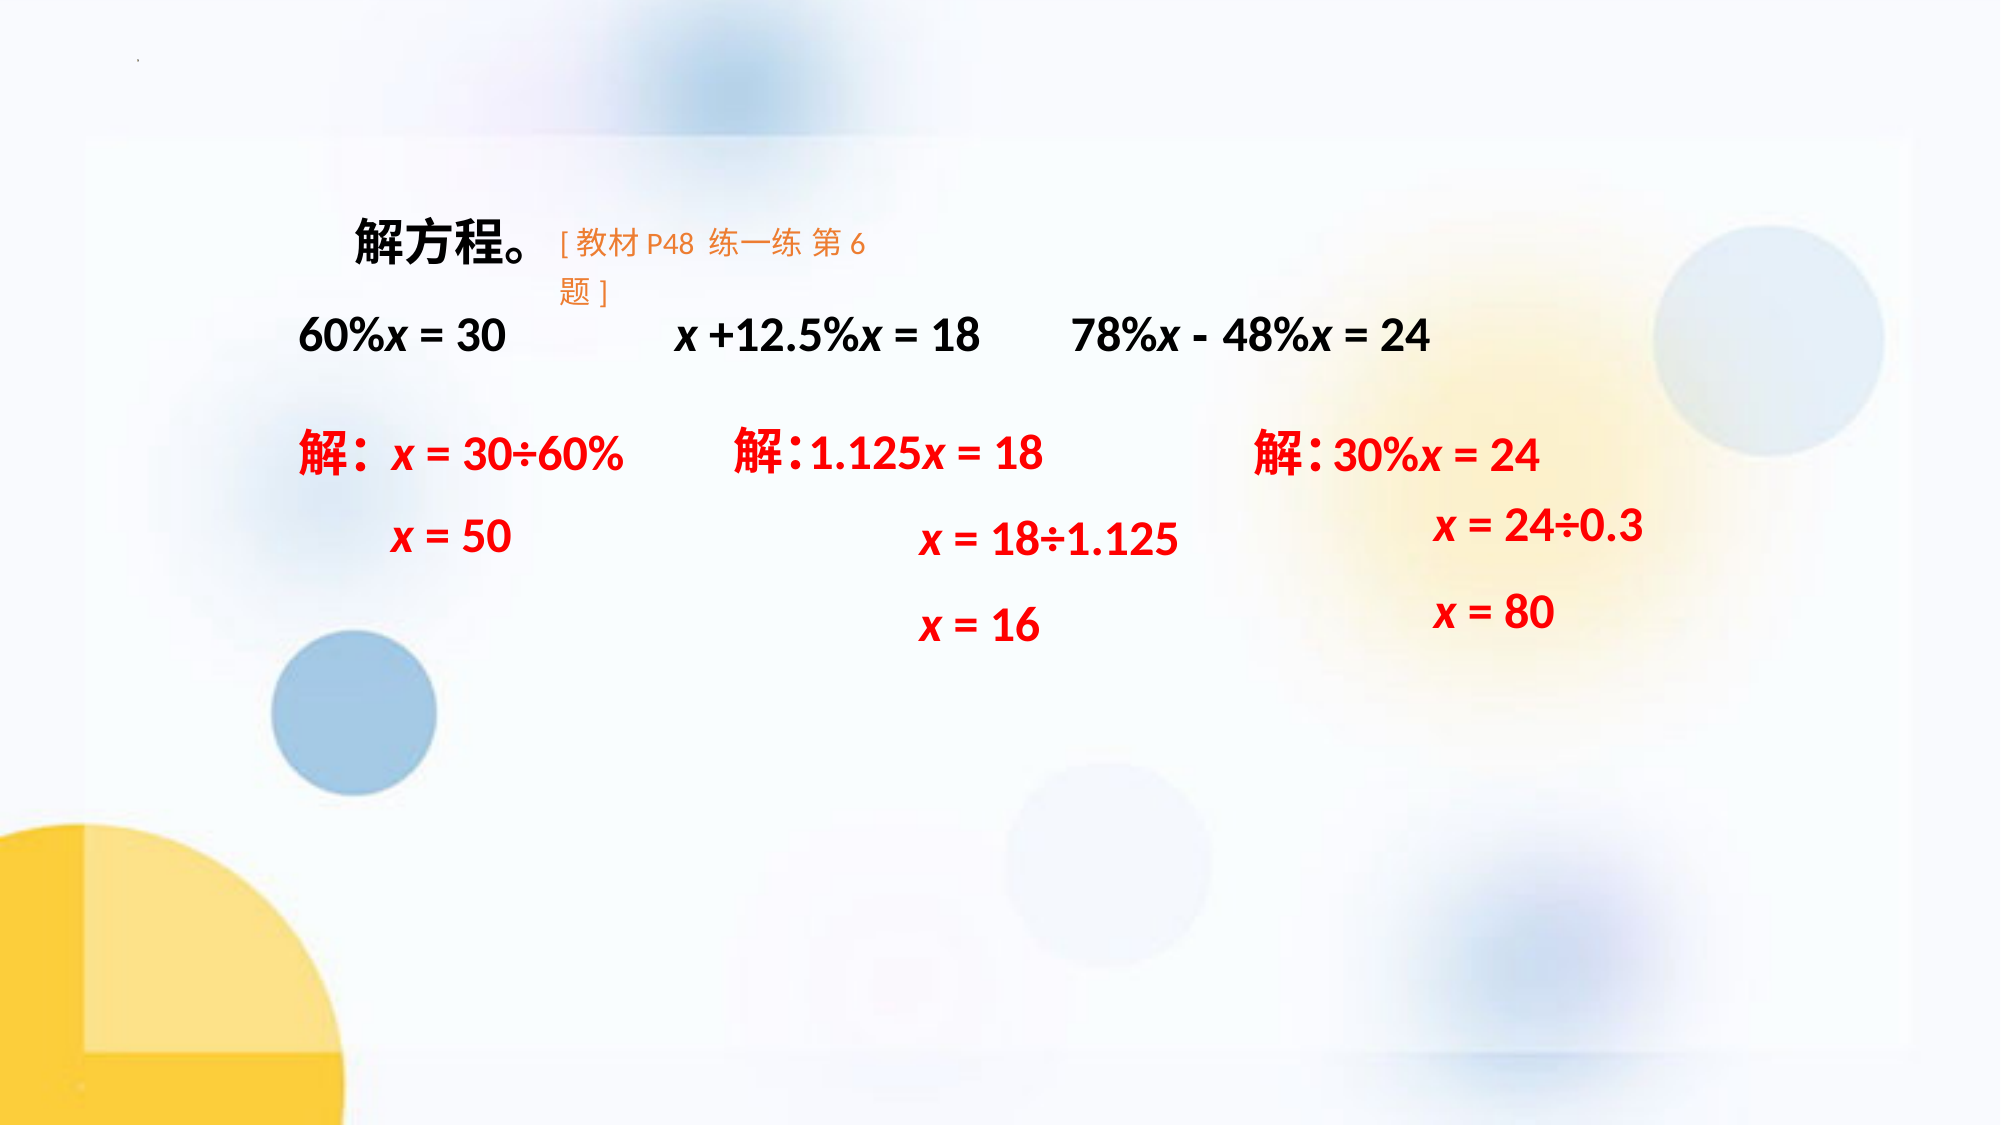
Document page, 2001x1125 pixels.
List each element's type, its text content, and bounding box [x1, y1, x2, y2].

text_box 60%x = 30 x +12.5%x = 18 78%x - 48%x = 24 [283, 293, 1594, 369]
text_box x = 24÷0.3 [1418, 484, 1717, 560]
text_box [教材P48 练一练 第6题] [545, 205, 926, 318]
text_box x = 18÷1.125 [904, 497, 1302, 573]
text_box x = 50 [376, 495, 710, 570]
text_box x = 30÷60% [376, 412, 711, 488]
text_box 1.125x = 18 [883, 411, 1128, 487]
picture [0, 0, 2001, 1125]
text_box 解： [718, 411, 883, 487]
text_box 解： [283, 414, 448, 490]
text_box x = 16 [904, 584, 1302, 659]
text_box 解： [1239, 414, 1404, 490]
text_box 解方程。 [316, 202, 762, 278]
text_box 30%x = 24 [1404, 414, 1652, 489]
text_box x = 80 [1418, 570, 1689, 646]
